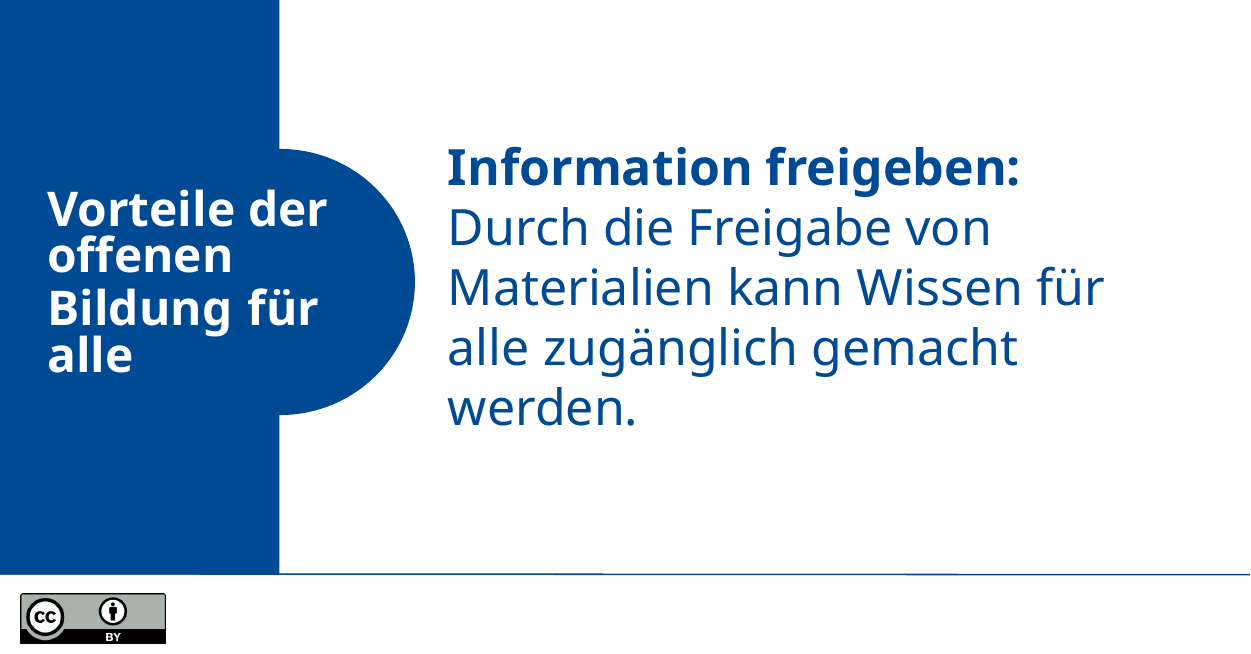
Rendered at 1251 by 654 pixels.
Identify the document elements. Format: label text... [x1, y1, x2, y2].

picture [20, 592, 166, 645]
text_box [0, 582, 1250, 654]
text_box [212, 397, 348, 416]
text_box Vorteile der offenen Bildung für alle [32, 175, 402, 397]
text_box Information freigeben: Durch die Freigabe von Materialien kann Wissen für alle zugänglich gemacht werden. [432, 120, 1183, 451]
text_box [0, 0, 280, 573]
text_box [402, 225, 415, 339]
text_box [200, 148, 361, 175]
